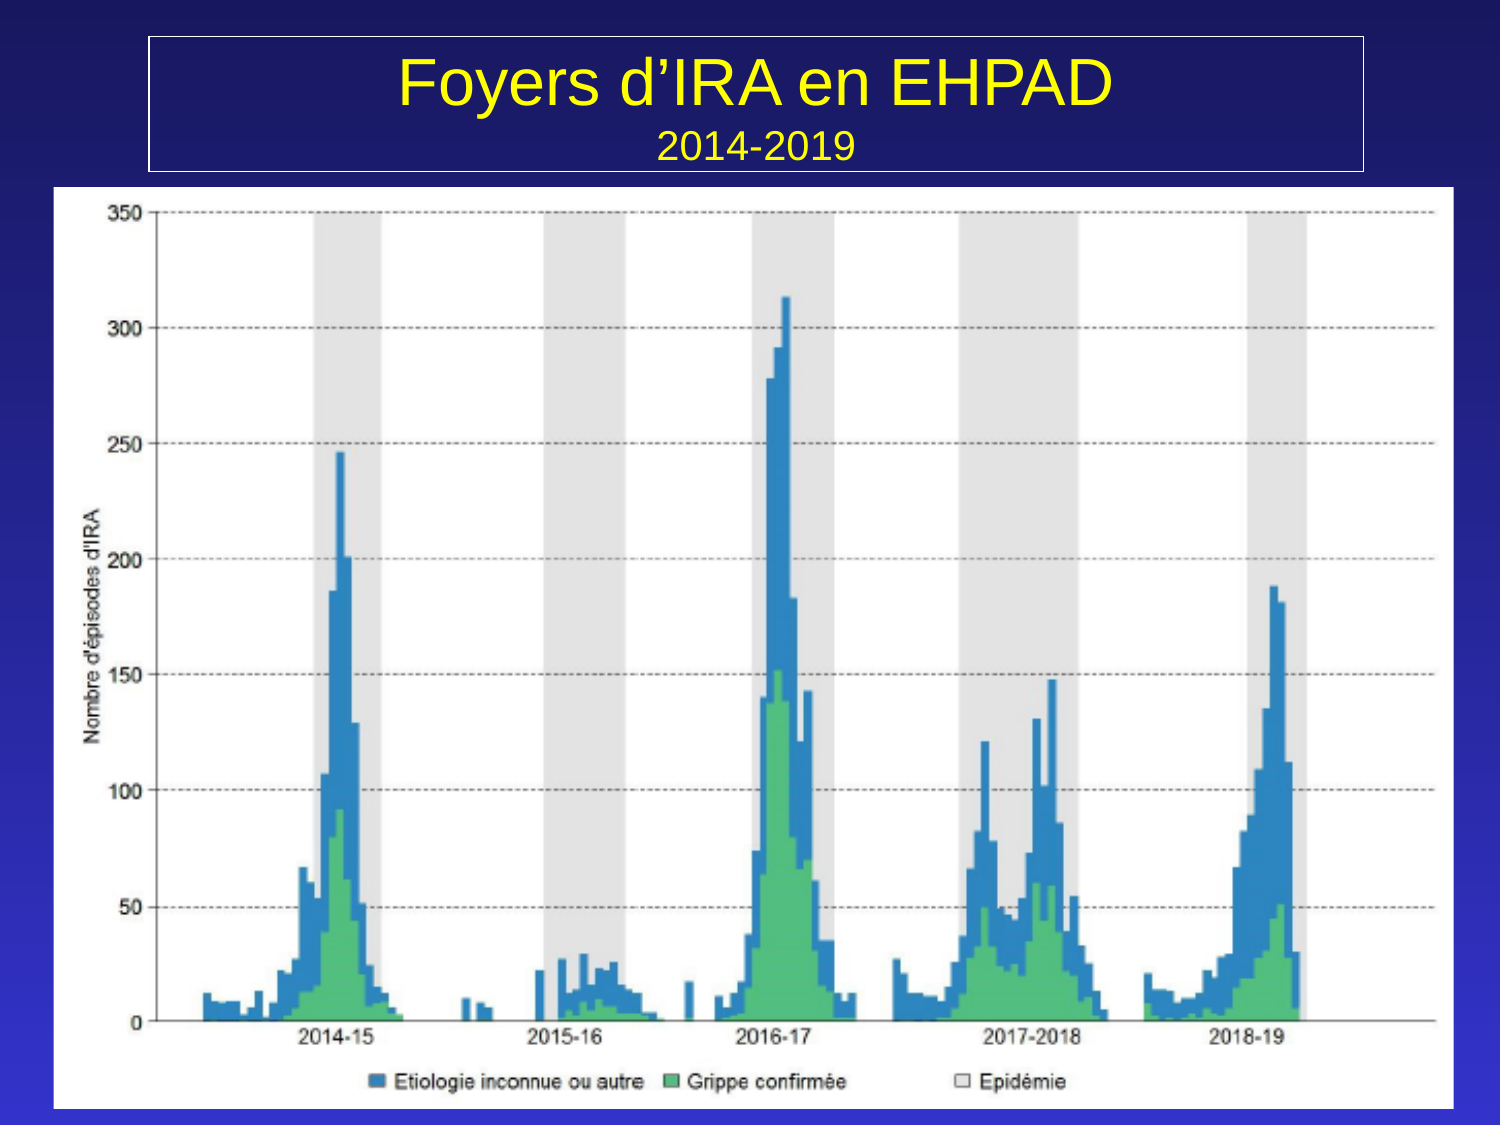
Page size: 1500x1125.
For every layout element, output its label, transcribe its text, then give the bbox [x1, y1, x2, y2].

title Foyers d’IRA en EHPAD 2014-2019 [148, 36, 1364, 172]
picture [53, 187, 1454, 1109]
